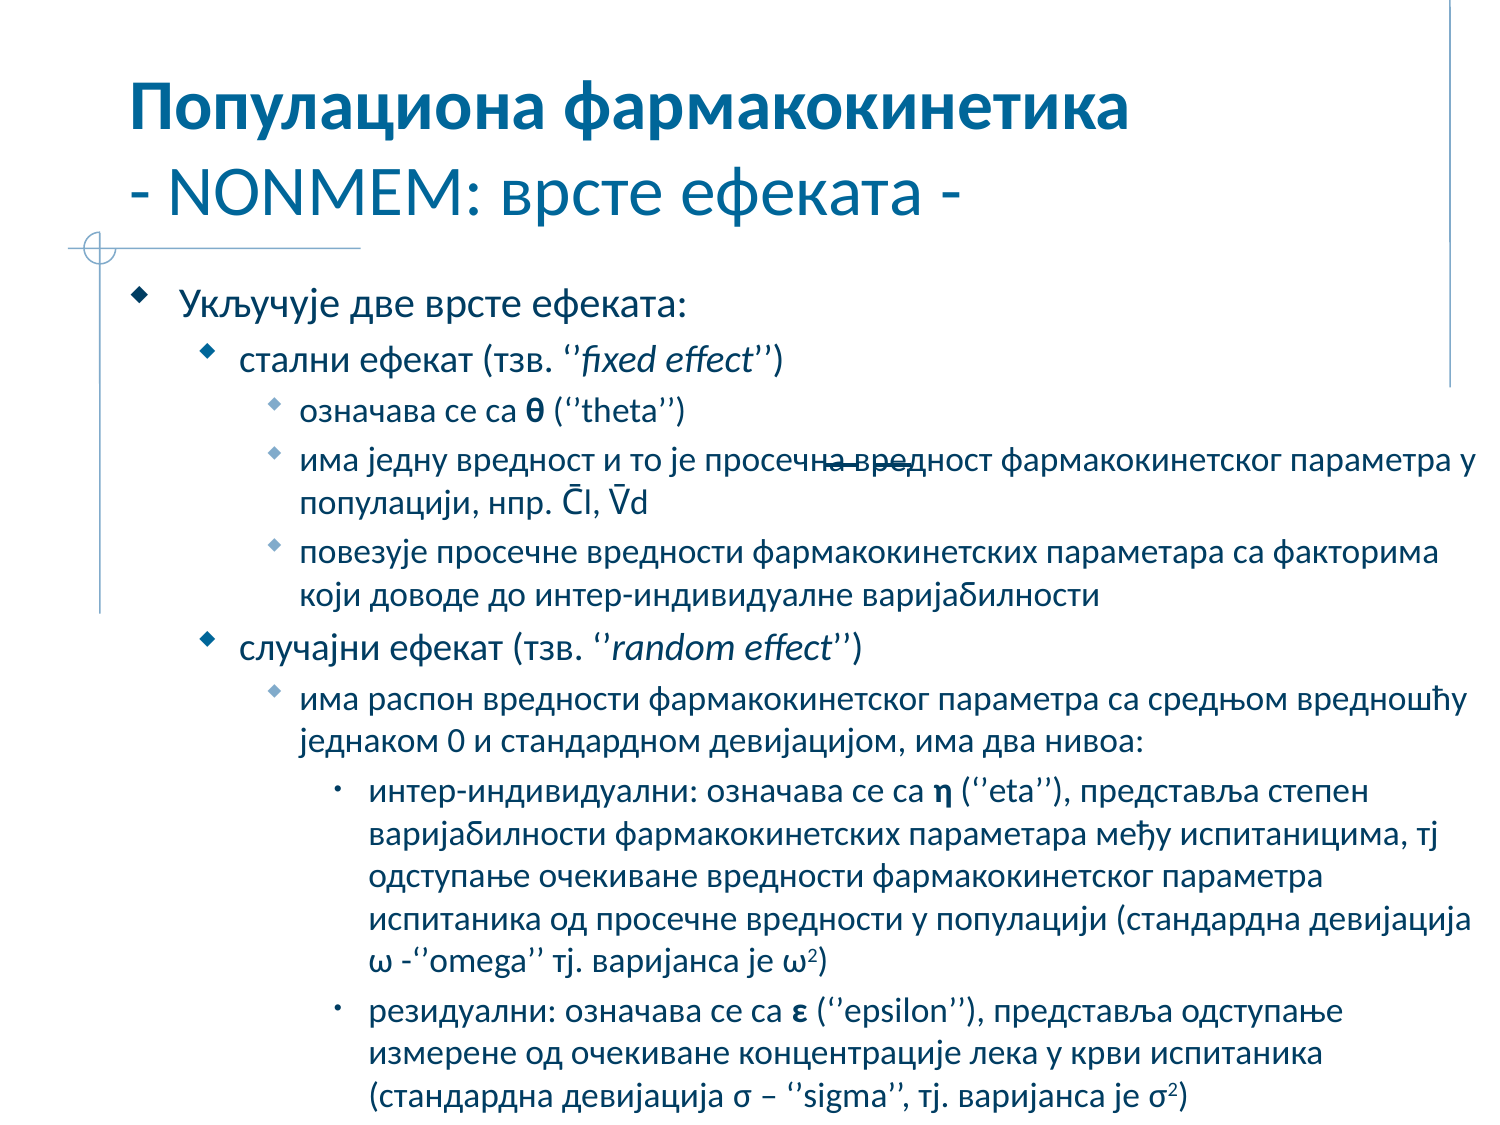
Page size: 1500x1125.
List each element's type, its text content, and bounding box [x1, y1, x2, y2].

title Популациона фармакокинетика - NONMEM: врсте ефеката - [113, 49, 1436, 238]
list Укључује две врсте ефеката: стални ефекат (тзв. ‘’fixed effect’’) означава се са θ (‘’theta’’) има једну вредност и то је просечна вредност фармакокинетског параметра у популацији, нпр. C̄l, V̄d повезује просечне вредности фармакокинетских параметара са факторима који доводе до интер-индивидуалне варијабилности случајни ефекат (тзв. ‘’random effect’’) има распон вредности фармакокинетског параметра са средњом вредношћу једнаком 0 и стандардном девијацијом, има два нивоа: интер-индивидуални: означава се са η (‘’eta’’), представља степен варијабилности фармакокинетских параметара међу испитаницима, тј одступање очекиване вредности фармакокинетског параметра испитаника од просечне вредности у популацији (стандардна девијација ω -‘’оmega’’ тј. варијанса је ω2) резидуални: означава се са ε (‘’epsilon’’), представља одступање измерене од очекиване концентрације лека у крви испитаника (стандардна девијација σ – ‘’sigma’’, тј. варијанса је σ2) [111, 266, 1500, 1125]
